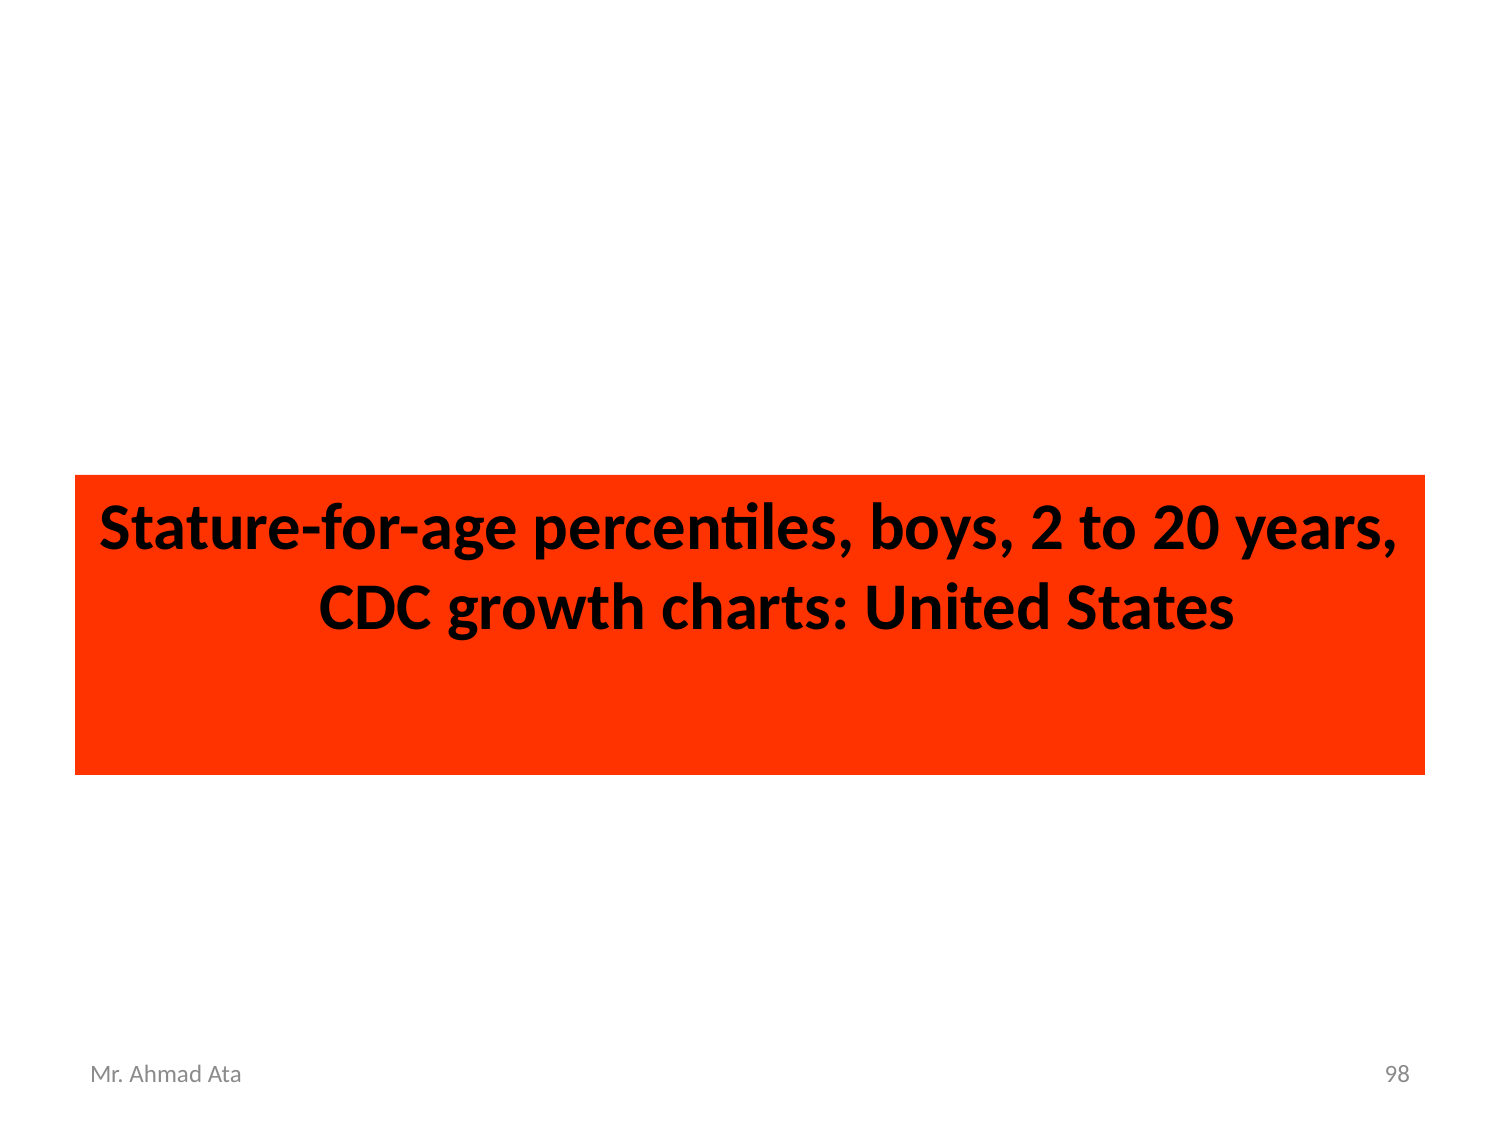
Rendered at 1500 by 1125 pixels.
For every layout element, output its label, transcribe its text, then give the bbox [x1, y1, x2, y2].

slide_number 98 [1074, 1042, 1425, 1103]
slide_number Mr. Ahmad Ata [75, 1042, 425, 1103]
list Stature-for-age percentiles, boys, 2 to 20 years, CDC growth charts: United States [75, 474, 1425, 775]
